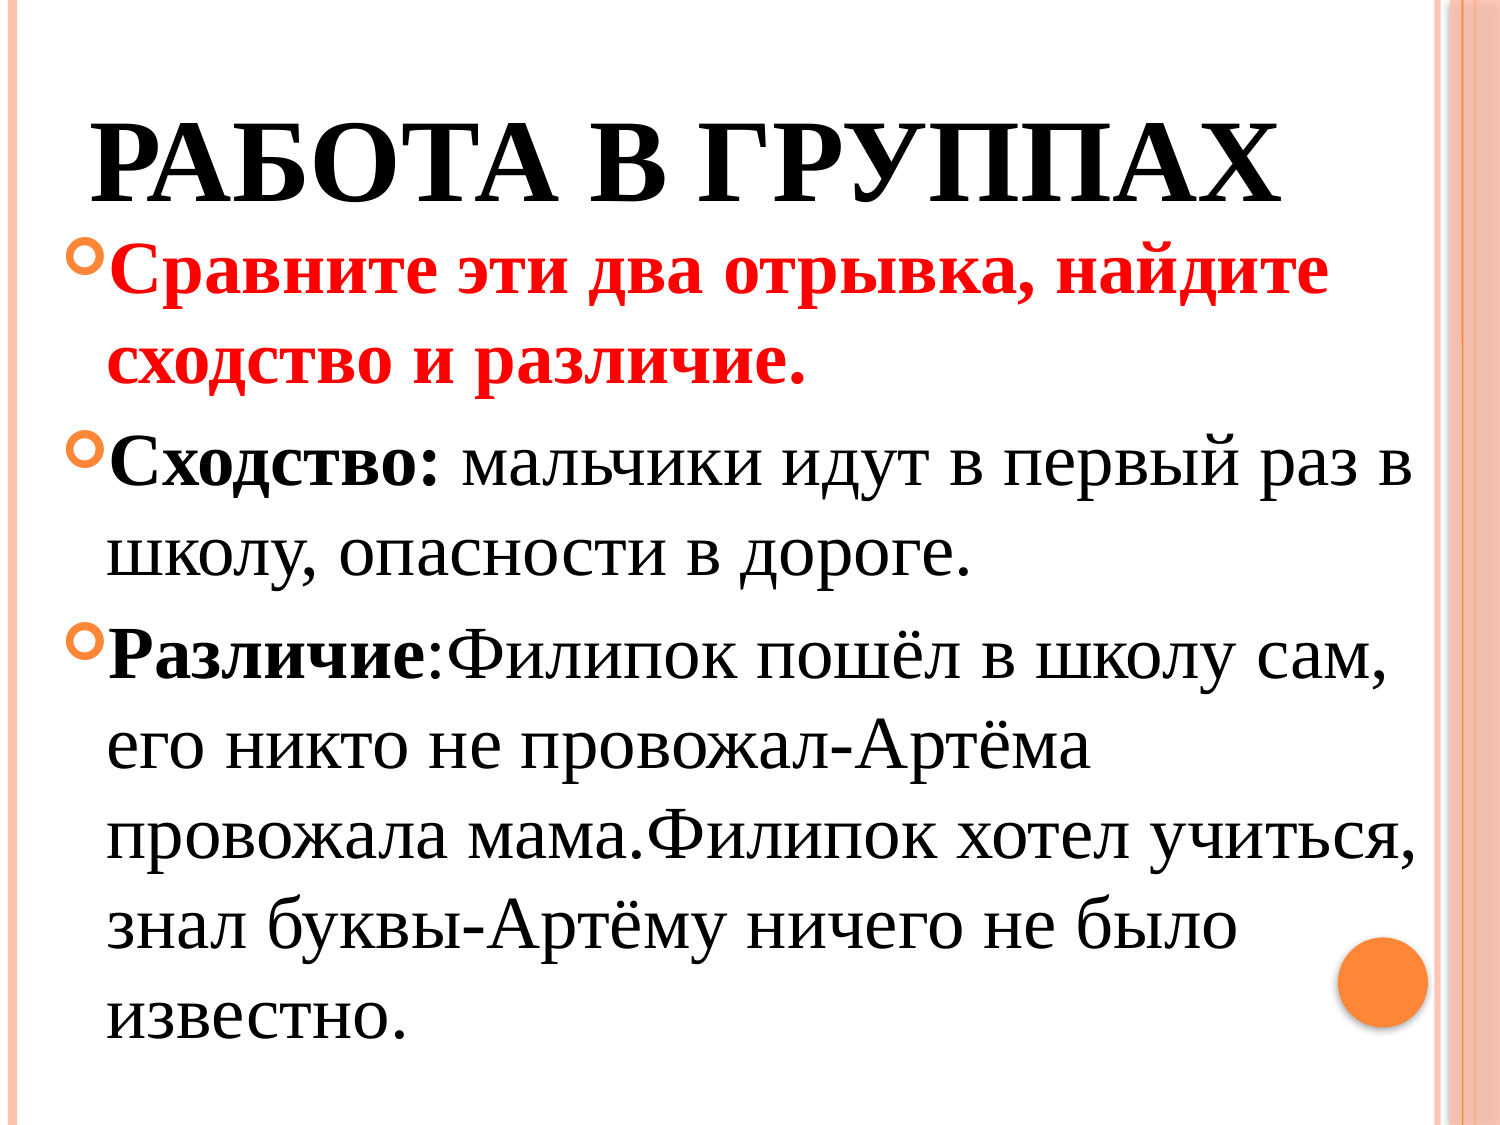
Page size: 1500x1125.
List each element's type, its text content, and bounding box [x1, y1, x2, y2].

title Работа в группах [75, 45, 1300, 210]
list Сравните эти два отрывка, найдите сходство и различие. Сходство: мальчики идут в первый раз в школу, опасности в дороге. Различие:Филипок пошёл в школу сам, его никто не провожал-Артёма провожала мама.Филипок хотел учиться, знал буквы-Артёму ничего не было известно. [46, 210, 1442, 1102]
